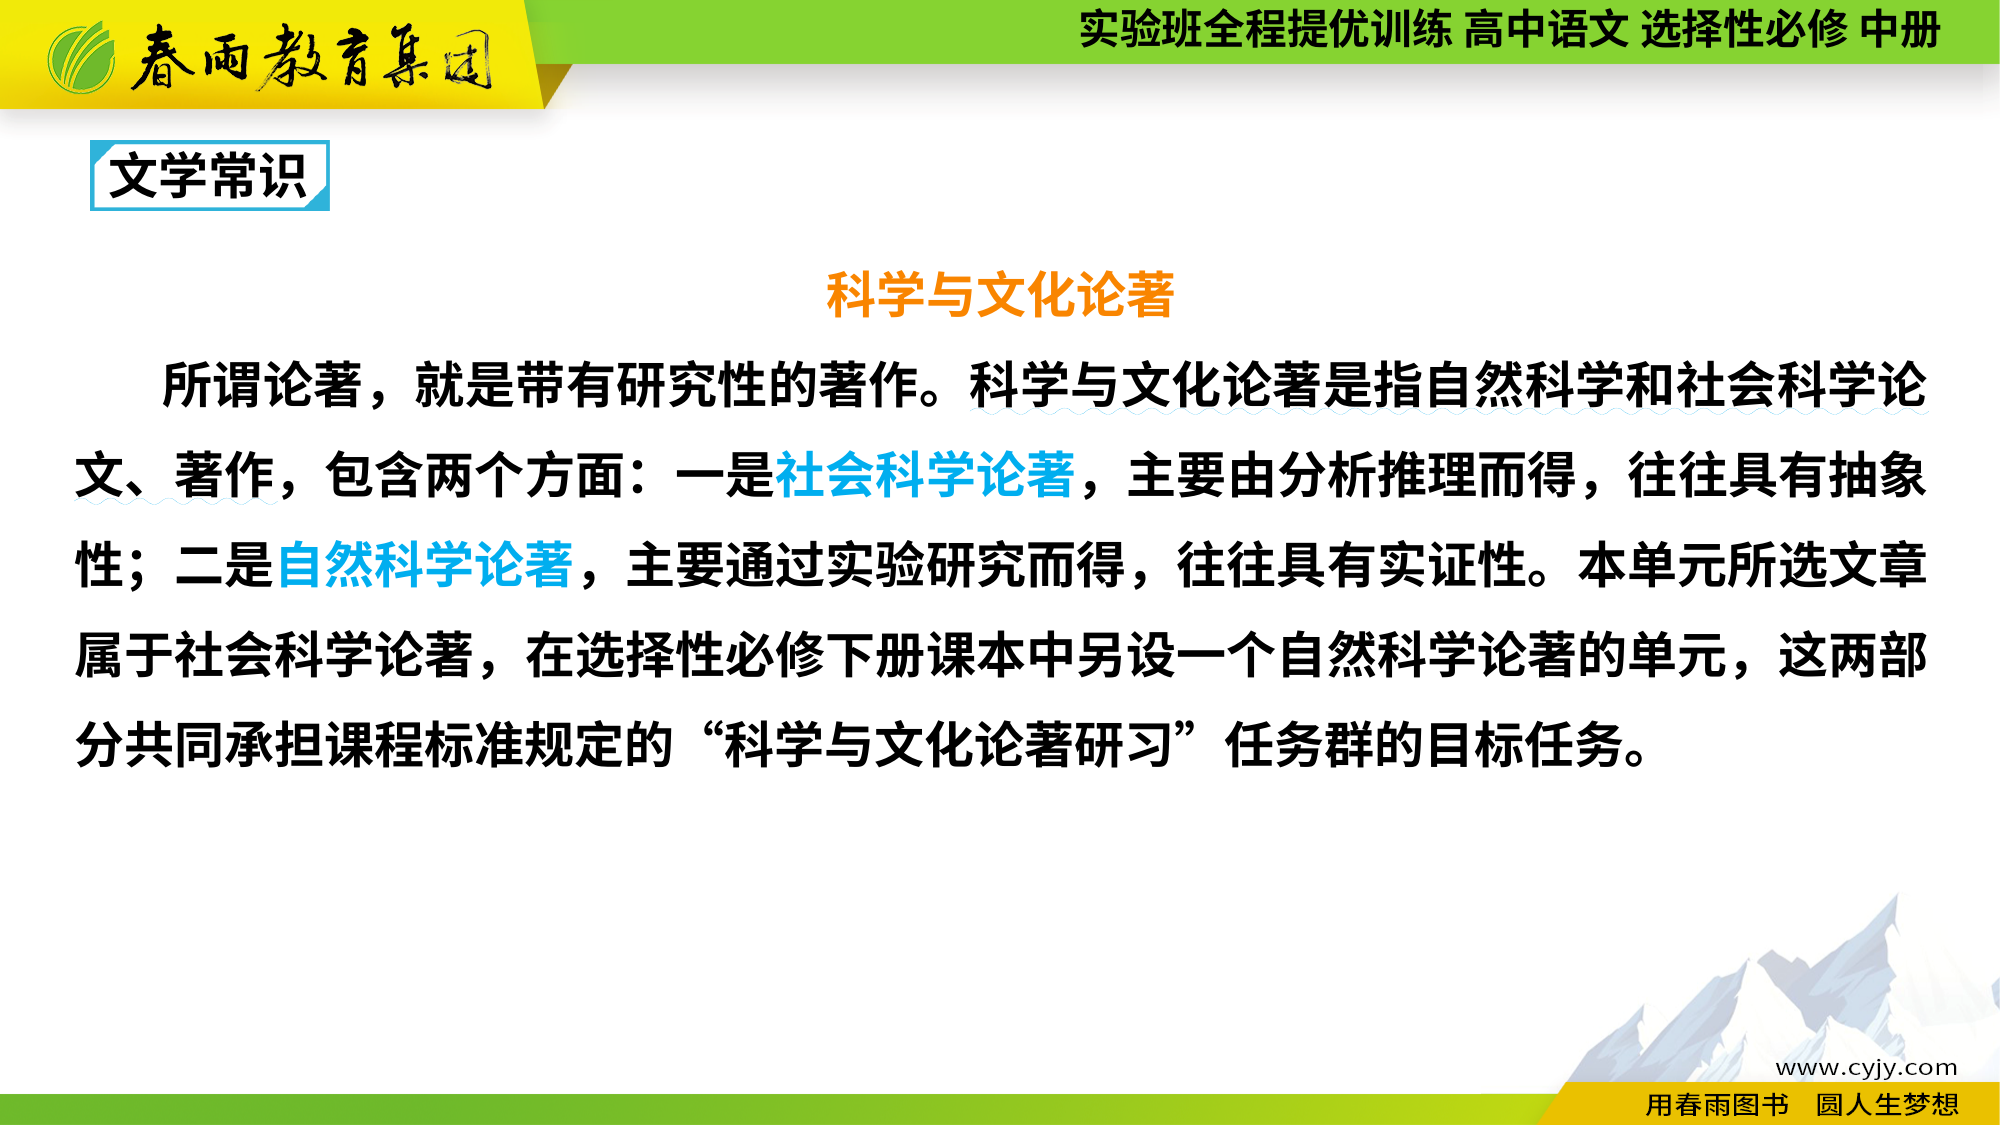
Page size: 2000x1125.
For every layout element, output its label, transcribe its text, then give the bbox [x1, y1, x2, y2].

picture [0, 0, 2000, 1125]
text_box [89, 136, 330, 214]
list 科学与文化论著 所谓论著，就是带有研究性的著作。科学与文化论著是指自然科学和社会科学论文、著作，包含两个方面：一是社会科学论著，主要由分析推理而得，往往具有抽象性；二是自然科学论著，主要通过实验研究而得，往往具有实证性。本单元所选文章属于社会科学论著，在选择性必修下册课本中另设一个自然科学论著的单元，这两部分共同承担课程标准规定的“科学与文化论著研习”任务群的目标任务。 [59, 226, 1944, 787]
